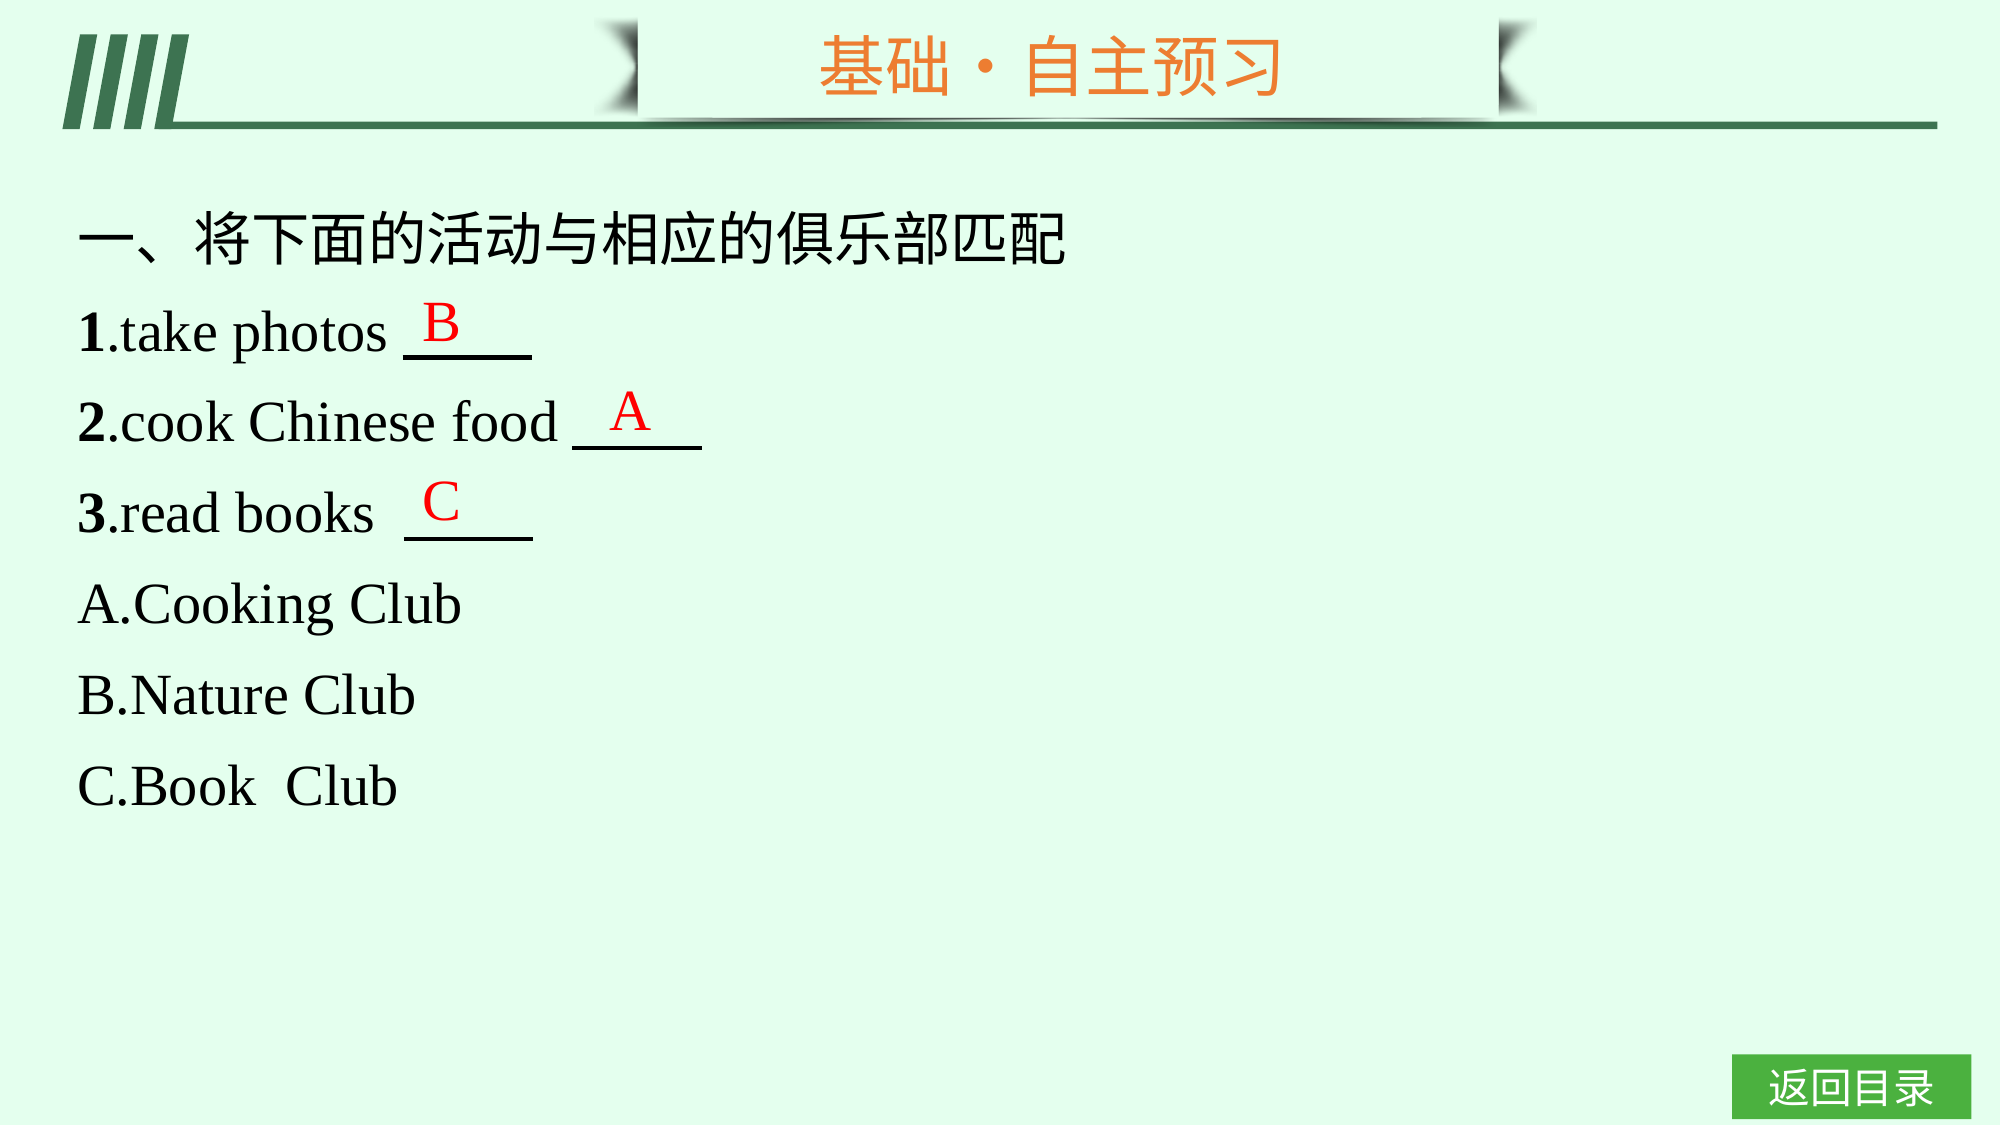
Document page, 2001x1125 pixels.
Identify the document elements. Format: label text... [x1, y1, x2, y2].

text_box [62, 34, 1938, 130]
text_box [594, 16, 1537, 127]
text_box 一、将下面的活动与相应的俱乐部匹配 1.take photos 2.cook Chinese food 3.read books A.Cooking Club B.Nature Club C.Book Club [62, 173, 1938, 825]
text_box B [408, 275, 492, 361]
text_box A [594, 364, 667, 450]
text_box C [408, 454, 477, 540]
